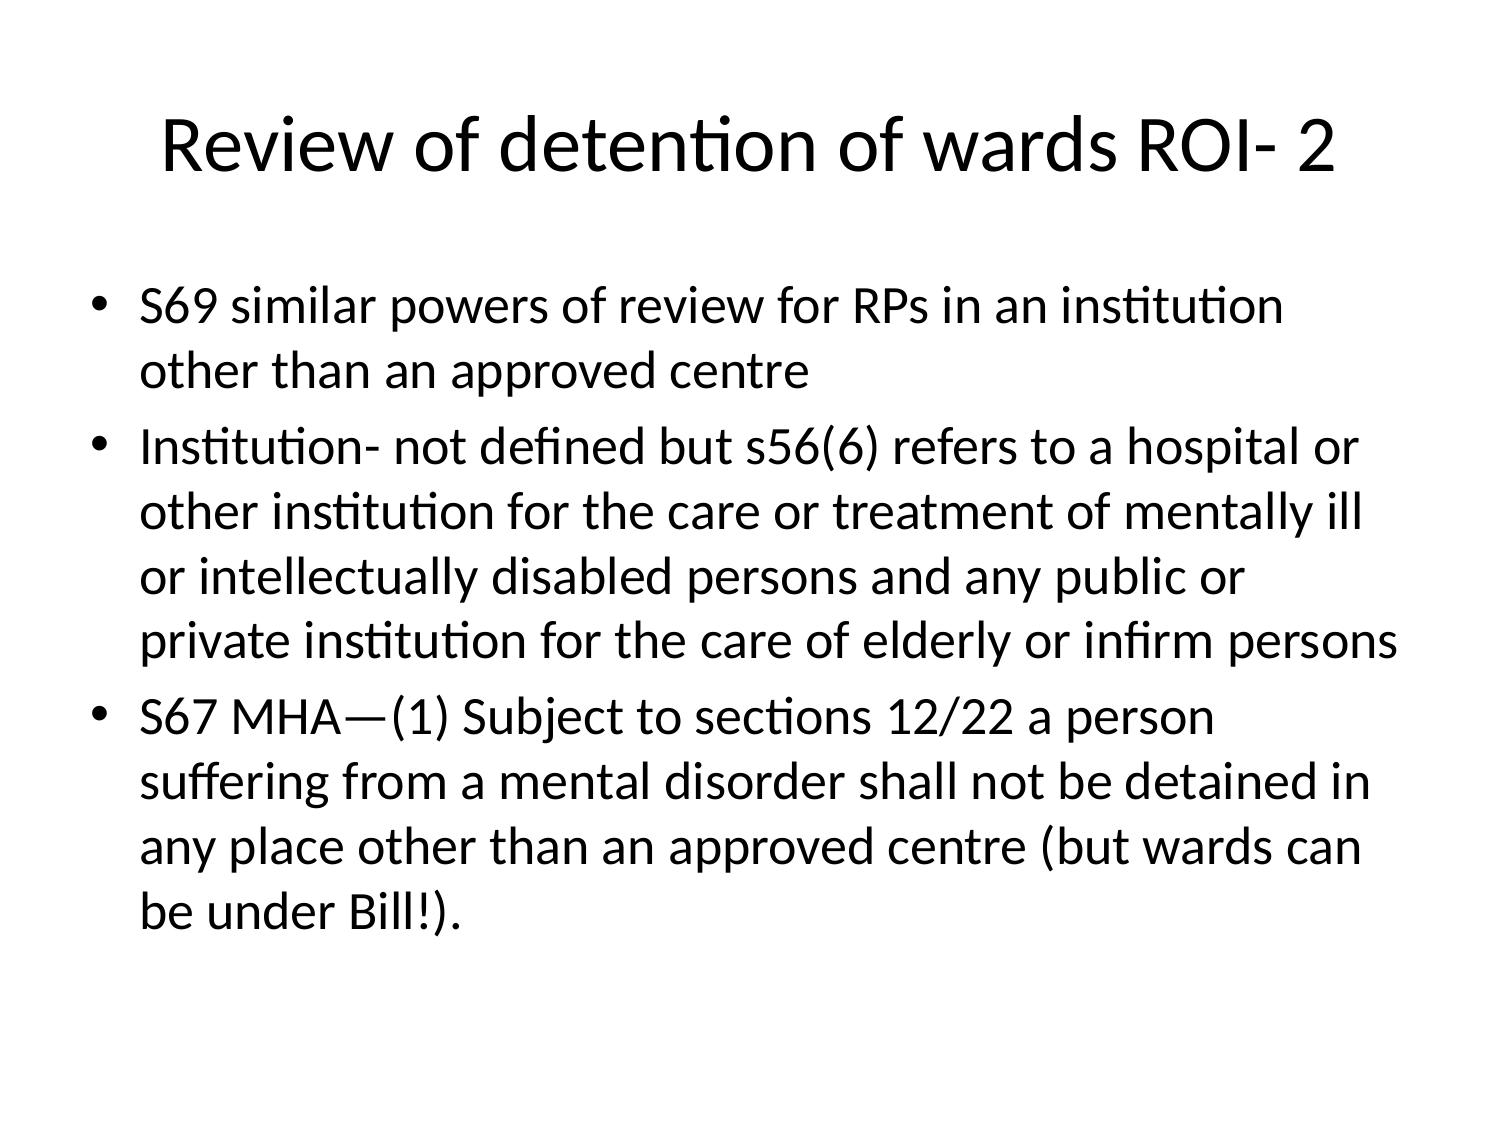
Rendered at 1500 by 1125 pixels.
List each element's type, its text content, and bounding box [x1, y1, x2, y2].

list S69 similar powers of review for RPs in an institution other than an approved centre Institution- not defined but s56(6) refers to a hospital or other institution for the care or treatment of mentally ill or intellectually disabled persons and any public or private institution for the care of elderly or infirm persons S67 MHA—(1) Subject to sections 12/22 a person suffering from a mental disorder shall not be detained in any place other than an approved centre (but wards can be under Bill!). [75, 262, 1425, 1005]
title Review of detention of wards ROI- 2 [75, 45, 1425, 233]
